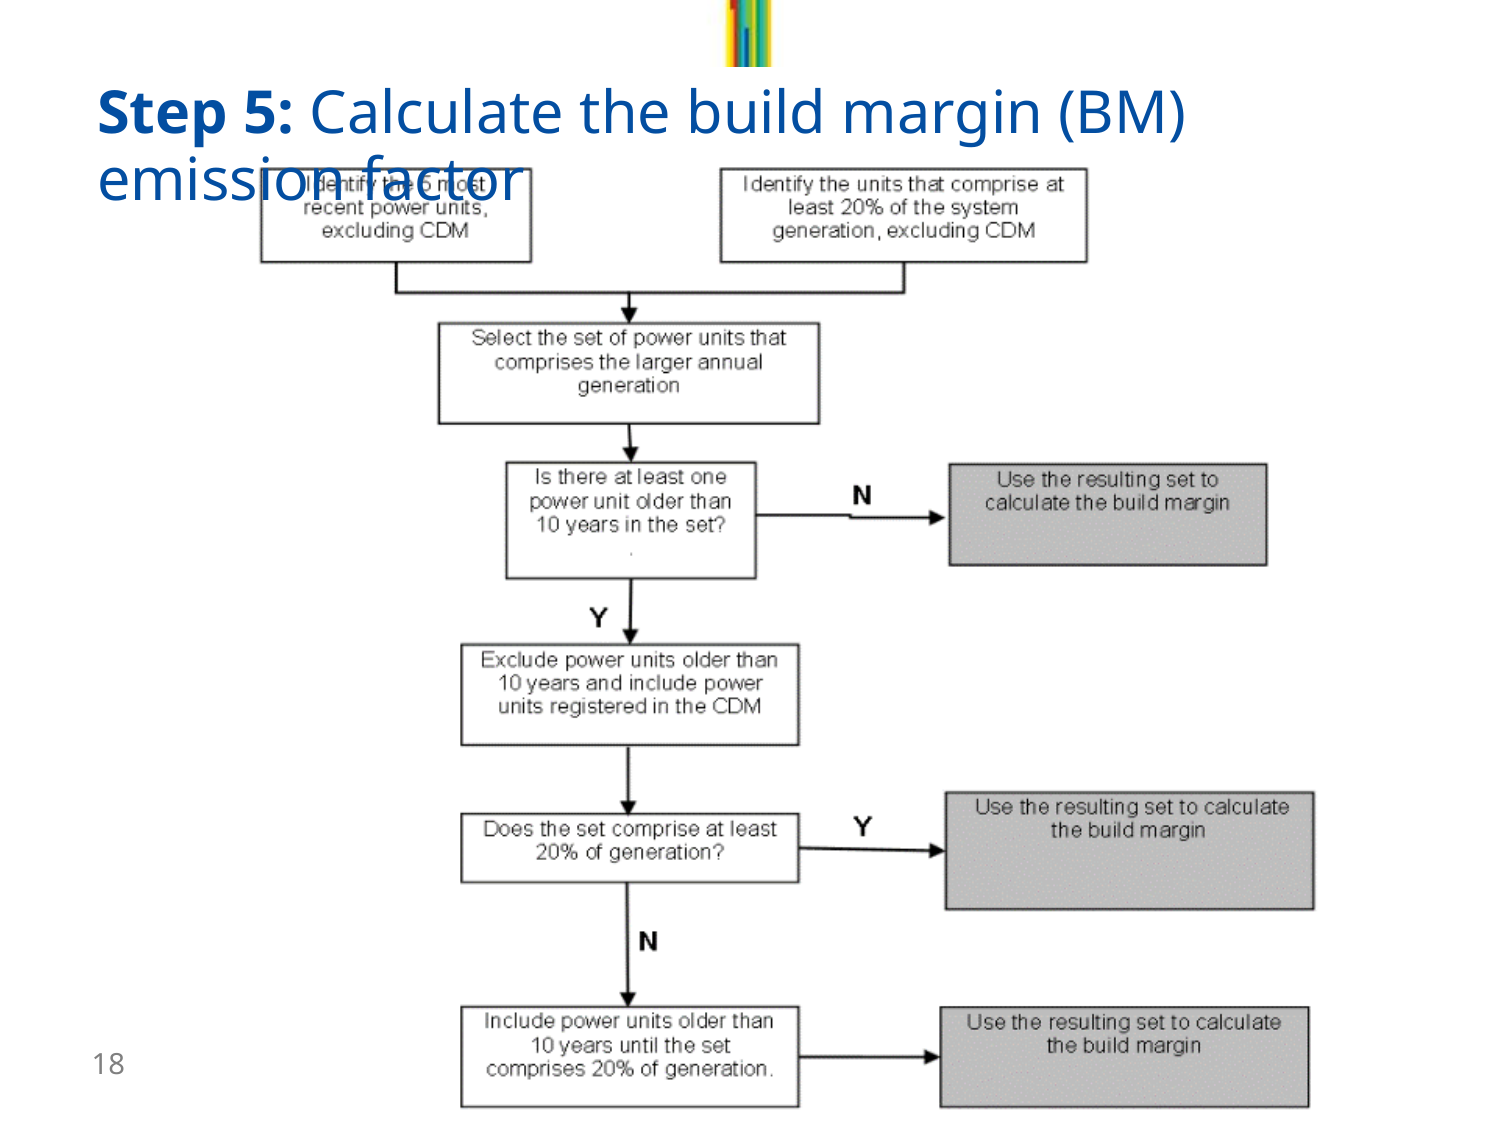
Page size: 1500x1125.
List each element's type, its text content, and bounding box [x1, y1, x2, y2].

picture [683, 0, 817, 67]
picture [224, 149, 1351, 1125]
title Step 5: Calculate the build margin (BM) emission factor [82, 70, 1432, 220]
